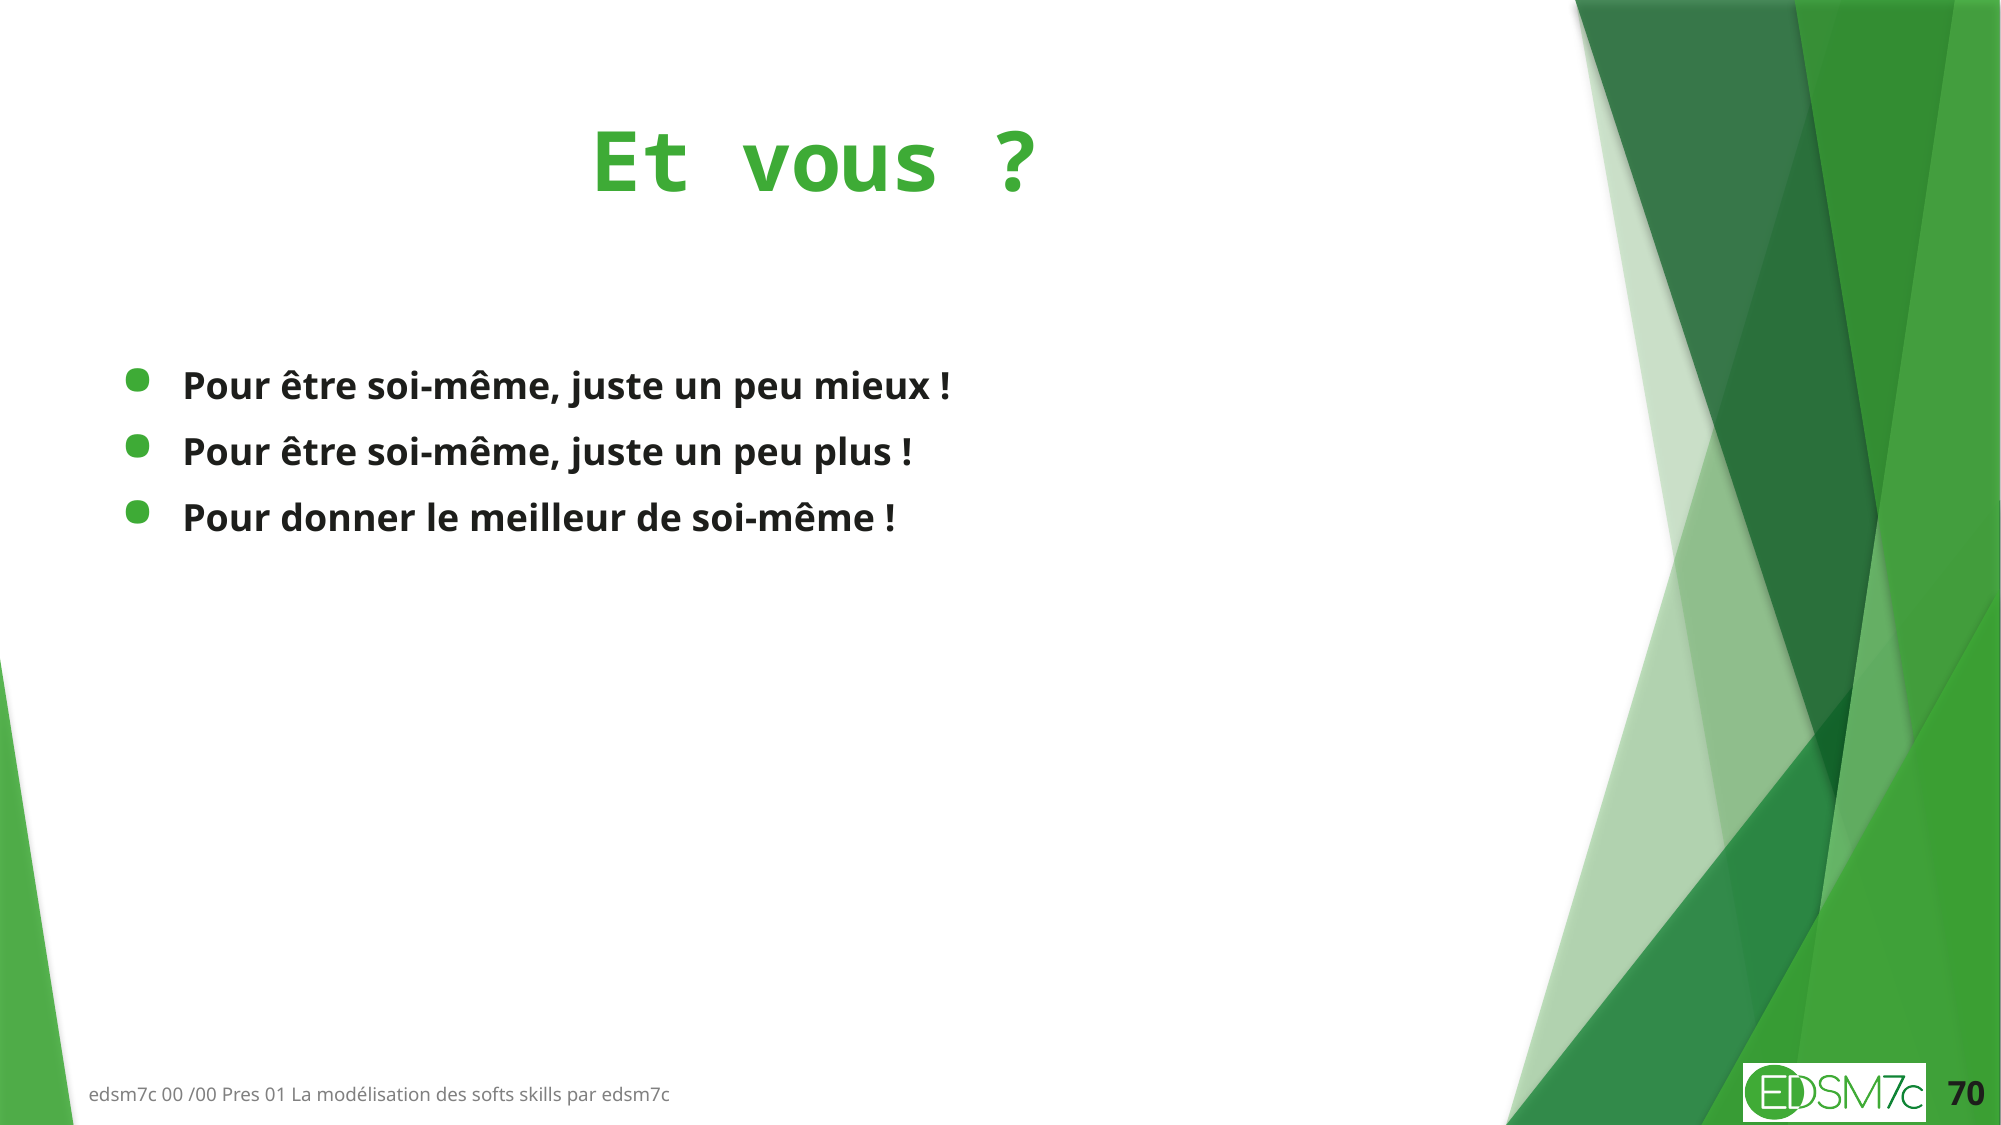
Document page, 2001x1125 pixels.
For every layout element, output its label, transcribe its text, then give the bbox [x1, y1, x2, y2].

picture [1742, 1061, 1927, 1123]
list Pour être soi-même, juste un peu mieux ! Pour être soi-même, juste un peu plus ! Pour donner le meilleur de soi-même ! [111, 354, 1522, 992]
footer edsm7c 00 /00 Pres 01 La modélisation des softs skills par edsm7c [73, 1065, 1107, 1125]
slide_number 70 [1928, 1065, 2000, 1125]
title Et vous ? [111, 99, 1522, 317]
